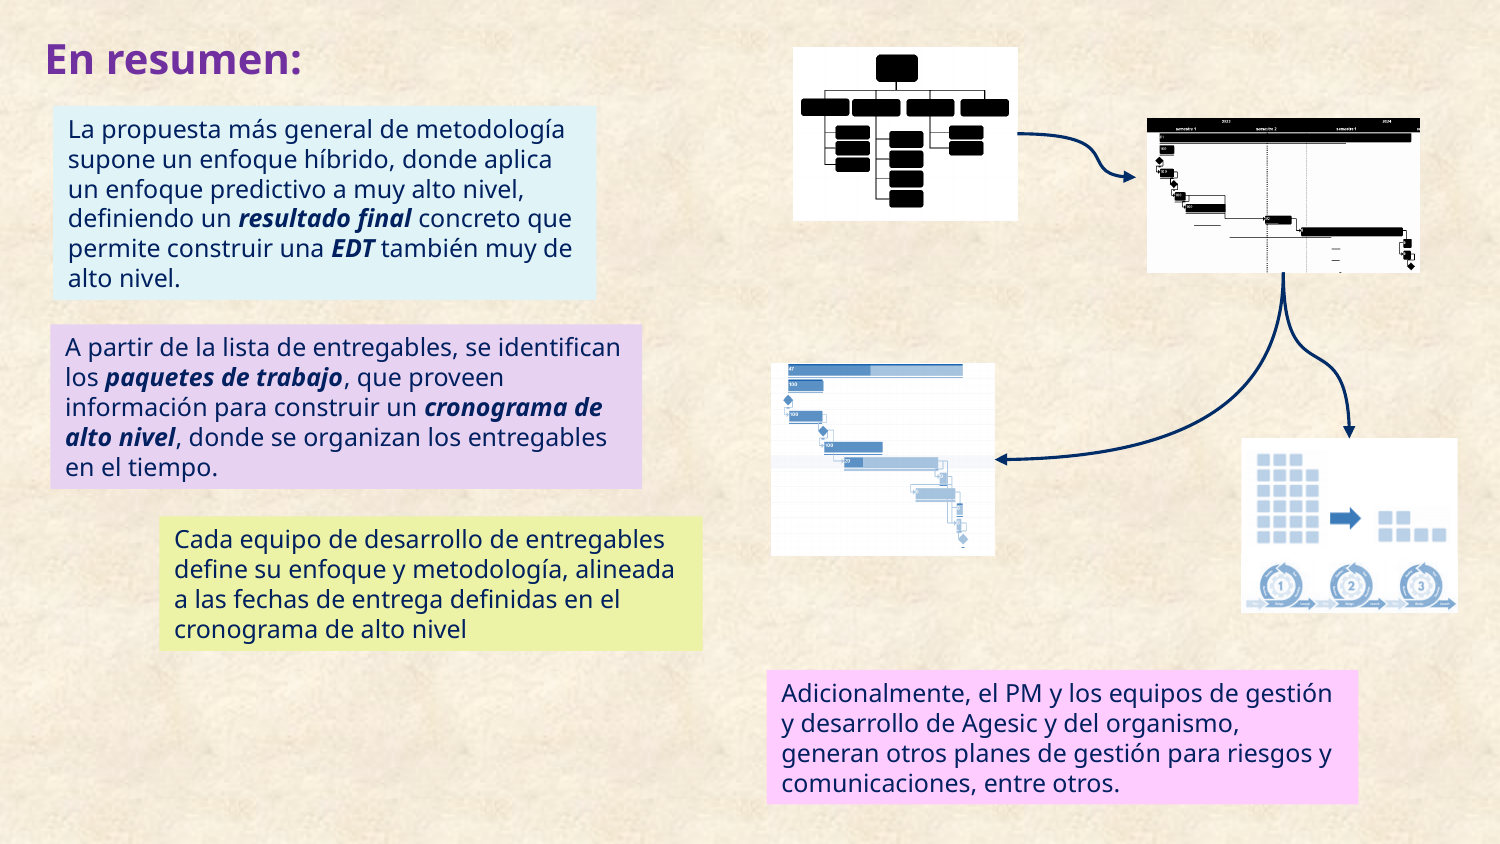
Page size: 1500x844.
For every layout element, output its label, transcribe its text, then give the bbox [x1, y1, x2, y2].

text_box A partir de la lista de entregables, se identifican los paquetes de trabajo, que proveen información para construir un cronograma de alto nivel, donde se organizan los entregables en el tiempo. [50, 324, 643, 489]
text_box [1045, 221, 1233, 511]
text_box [1017, 133, 1137, 178]
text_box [1241, 438, 1458, 613]
text_box La propuesta más general de metodología supone un enfoque híbrido, donde aplica un enfoque predictivo a muy alto nivel, definiendo un resultado final concreto que permite construir una EDT también muy de alto nivel. [53, 105, 597, 301]
title En resumen: [29, 22, 1248, 94]
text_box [1233, 322, 1400, 389]
picture [771, 363, 995, 556]
text_box Adicionalmente, el PM y los equipos de gestión y desarrollo de Agesic y del organismo, generan otros planes de gestión para riesgos y comunicaciones, entre otros. [766, 669, 1359, 805]
picture [1147, 118, 1420, 273]
picture [792, 47, 1018, 221]
text_box Cada equipo de desarrollo de entregables define su enfoque y metodología, alineada a las fechas de entrega definidas en el cronograma de alto nivel [159, 516, 703, 651]
